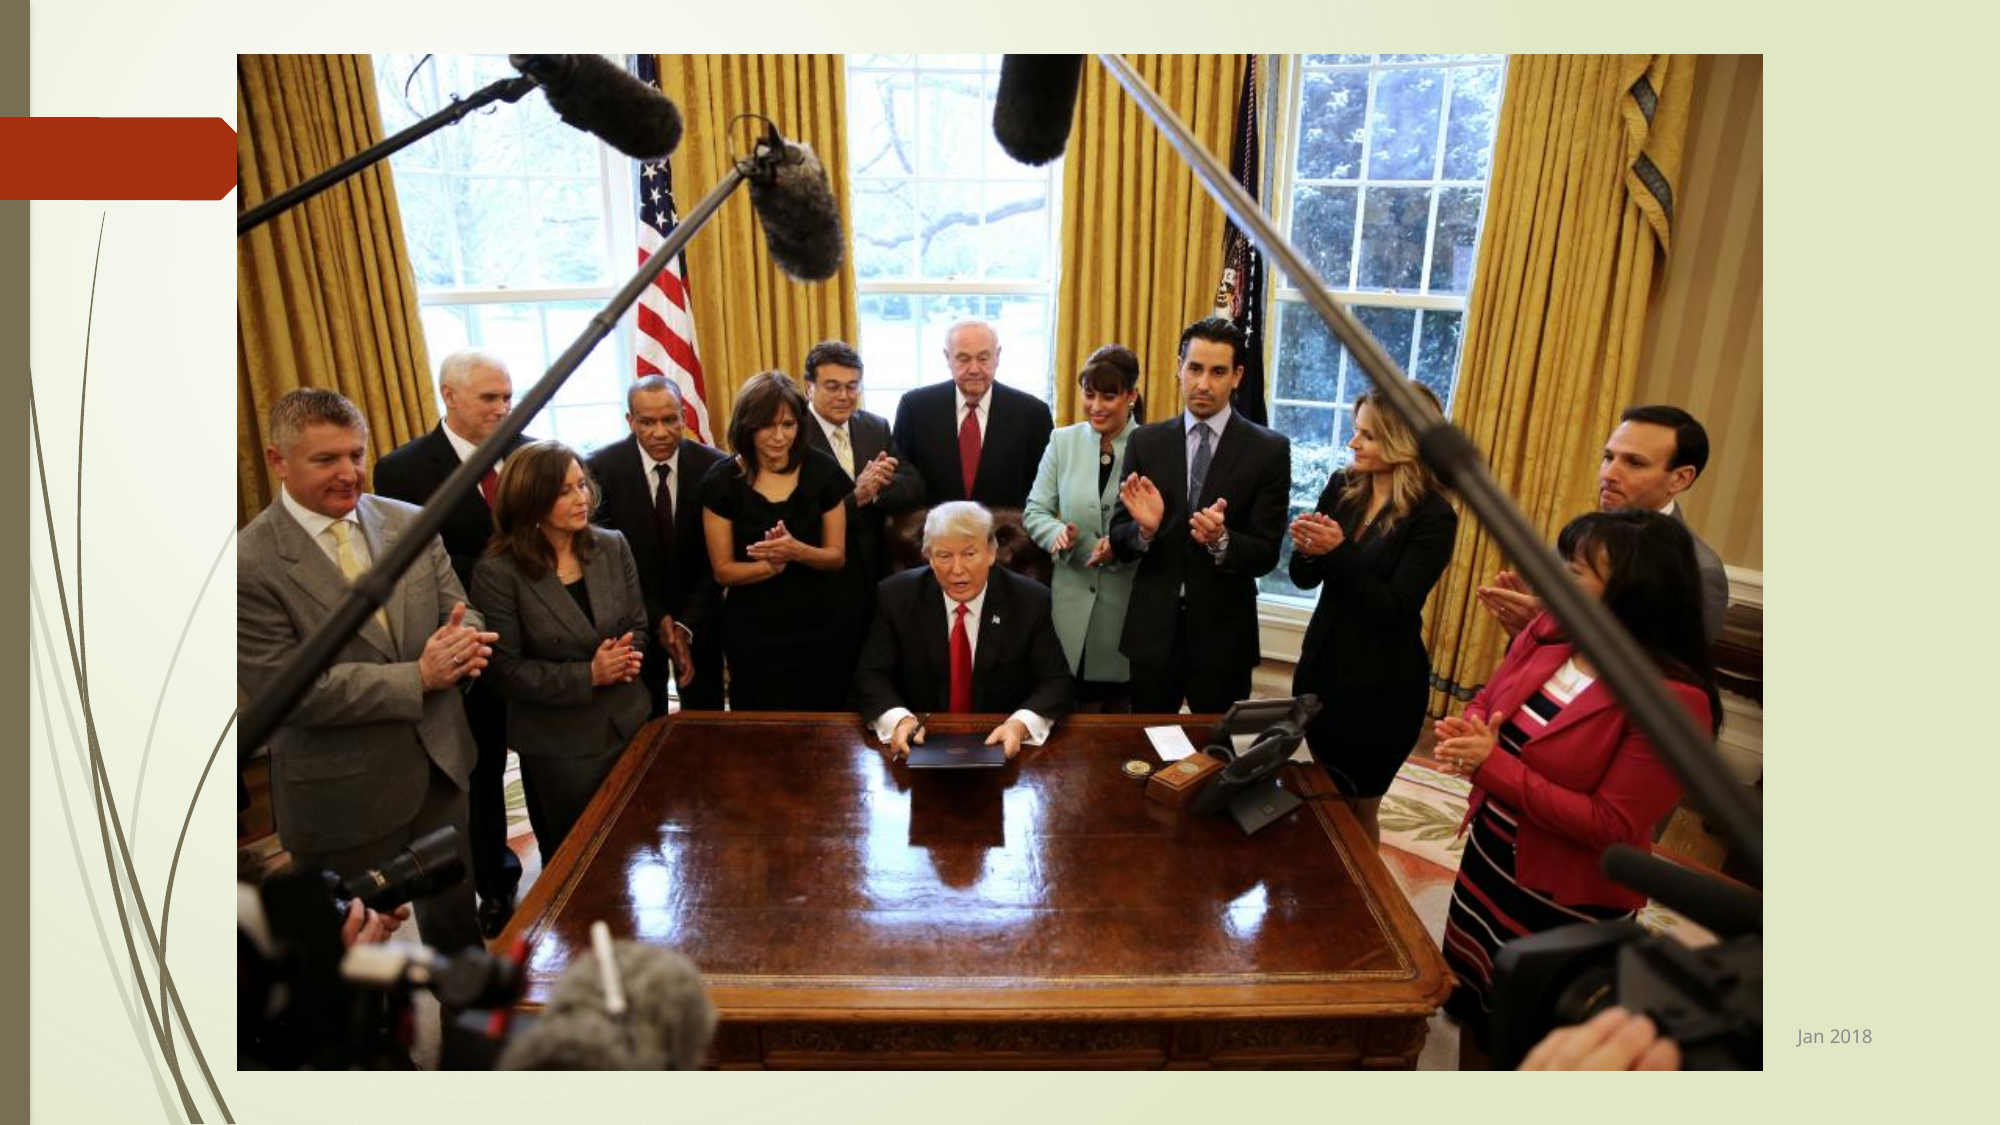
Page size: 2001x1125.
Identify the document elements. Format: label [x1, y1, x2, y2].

slide_number [1768, 1005, 1888, 1067]
picture [237, 54, 1763, 1071]
